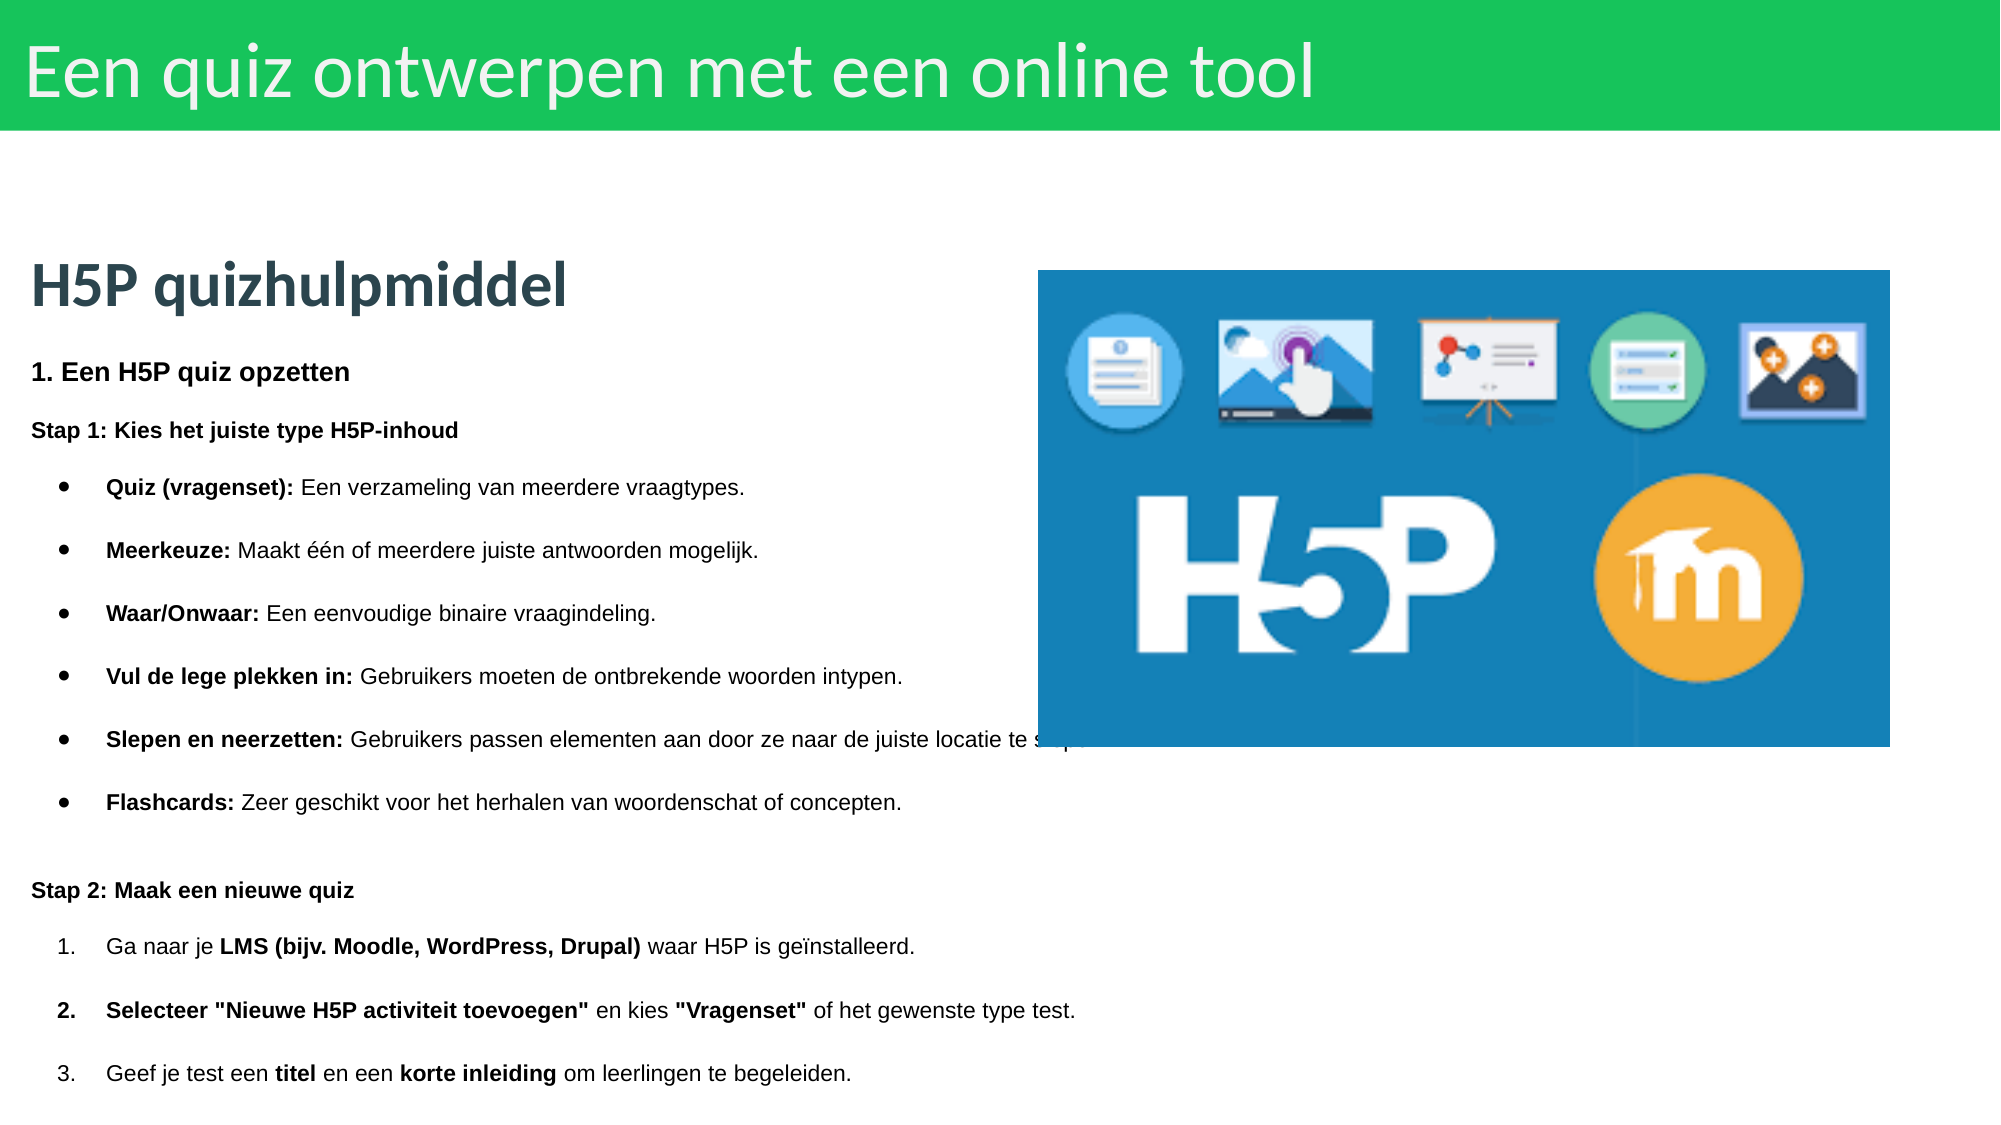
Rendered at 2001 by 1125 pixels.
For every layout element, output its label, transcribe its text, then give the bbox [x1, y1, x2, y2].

title Een quiz ontwerpen met een online tool [16, 13, 1976, 131]
picture [1038, 270, 1890, 748]
list H5P quizhulpmiddel 1. Een H5P quiz opzetten Stap 1: Kies het juiste type H5P-inhoud Quiz (vragenset): Een verzameling van meerdere vraagtypes. Meerkeuze: Maakt één of meerdere juiste antwoorden mogelijk. Waar/Onwaar: Een eenvoudige binaire vraagindeling. Vul de lege plekken in: Gebruikers moeten de ontbrekende woorden intypen. Slepen en neerzetten: Gebruikers passen elementen aan door ze naar de juiste locatie te slepen. Flashcards: Zeer geschikt voor het herhalen van woordenschat of concepten. Stap 2: Maak een nieuwe quiz Ga naar je LMS (bijv. Moodle, WordPress, Drupal) waar H5P is geïnstalleerd. Selecteer "Nieuwe H5P activiteit toevoegen" en kies "Vragenset" of het gewenste type test. Geef je test een titel en een korte inleiding om leerlingen te begeleiden. [16, 144, 1976, 1108]
